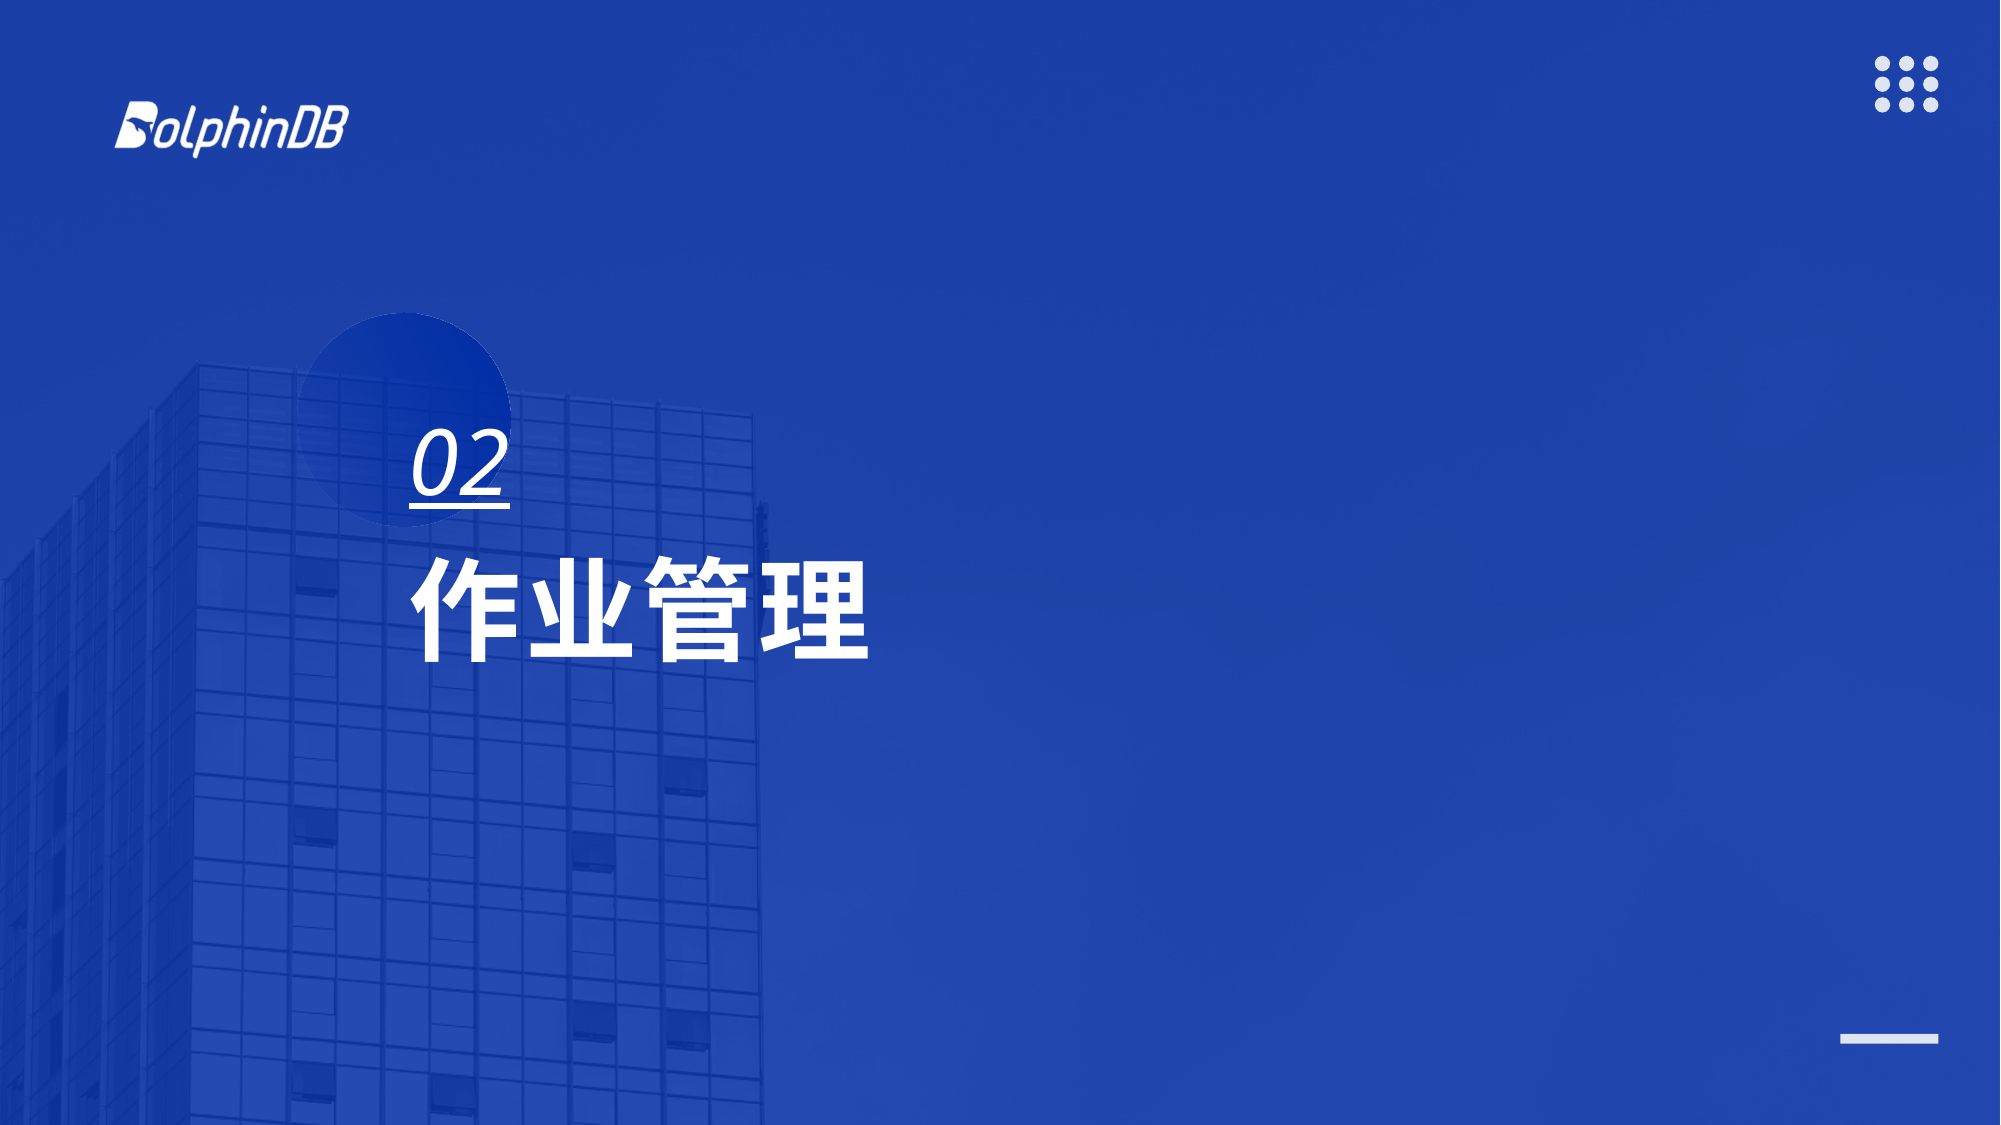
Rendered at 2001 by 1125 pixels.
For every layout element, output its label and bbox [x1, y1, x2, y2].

picture [0, 0, 2000, 1125]
text_box [1874, 55, 1939, 113]
